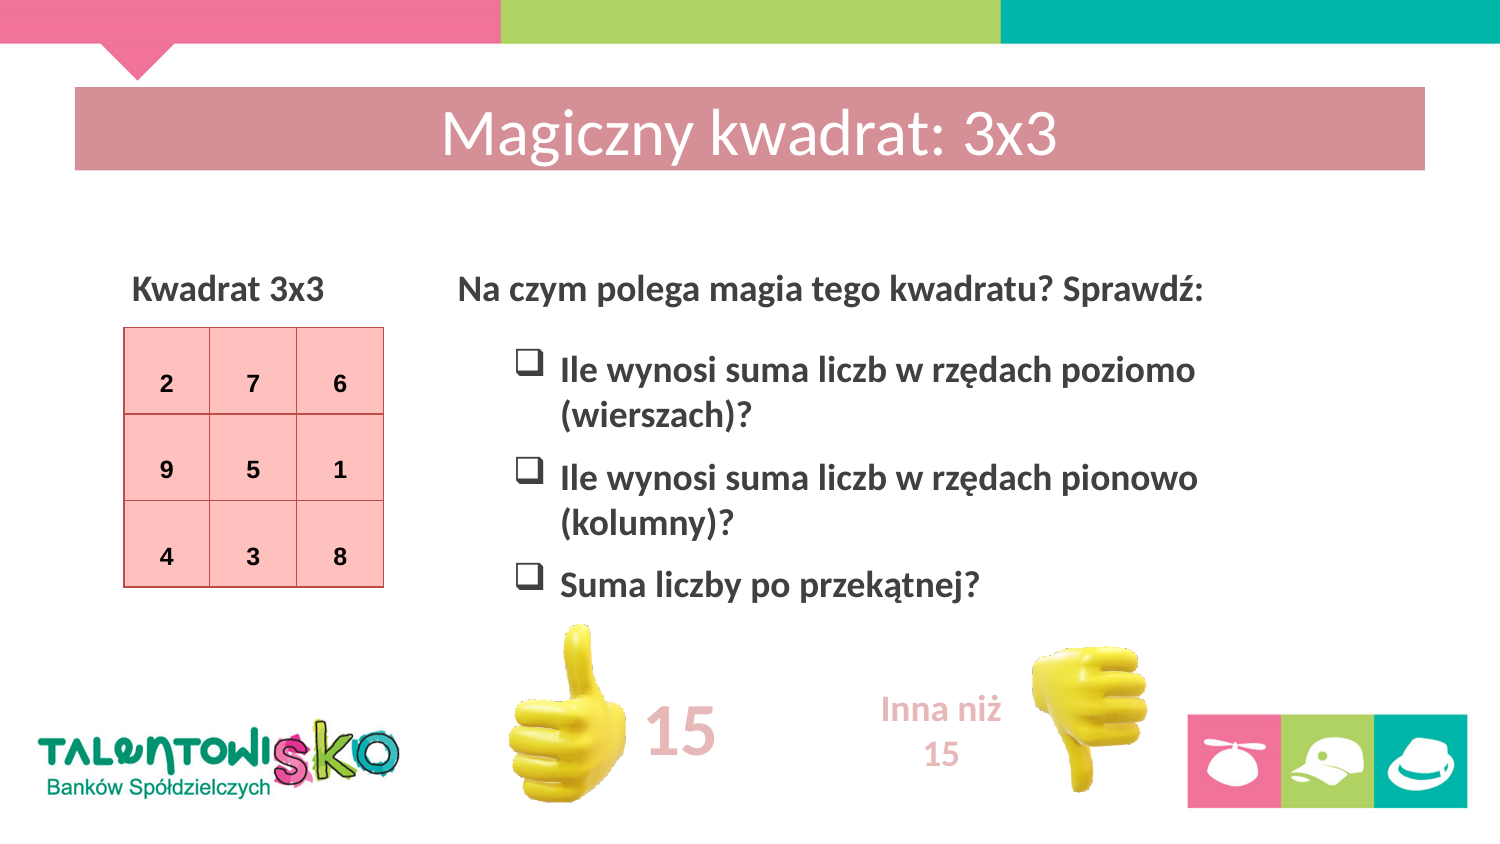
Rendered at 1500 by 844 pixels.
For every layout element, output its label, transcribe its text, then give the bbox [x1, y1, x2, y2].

text_box Inna niż 15 [821, 649, 1062, 810]
picture [0, 0, 1500, 844]
text_box Suma liczby po przekątnej? [498, 552, 1249, 612]
text_box Magiczny kwadrat: 3x3 [74, 87, 1425, 171]
text_box Ile wynosi suma liczb w rzędach poziomo (wierszach)? [498, 337, 1385, 443]
table_header 7 [210, 328, 296, 413]
table_cell 3 [210, 501, 296, 586]
table_cell 4 [125, 501, 209, 586]
table_cell 1 [297, 415, 383, 500]
text_box 15 [585, 645, 777, 805]
table_cell 8 [297, 501, 383, 586]
table_cell 5 [210, 415, 296, 500]
table_cell 9 [125, 415, 209, 500]
table_header 2 [125, 328, 209, 413]
text_box Ile wynosi suma liczb w rzędach pionowo (kolumny)? [498, 446, 1249, 551]
table_header 6 [297, 328, 383, 413]
text_box Na czym polega magia tego kwadratu? Sprawdź: [442, 256, 1447, 362]
text_box Kwadrat 3x3 [117, 256, 391, 317]
